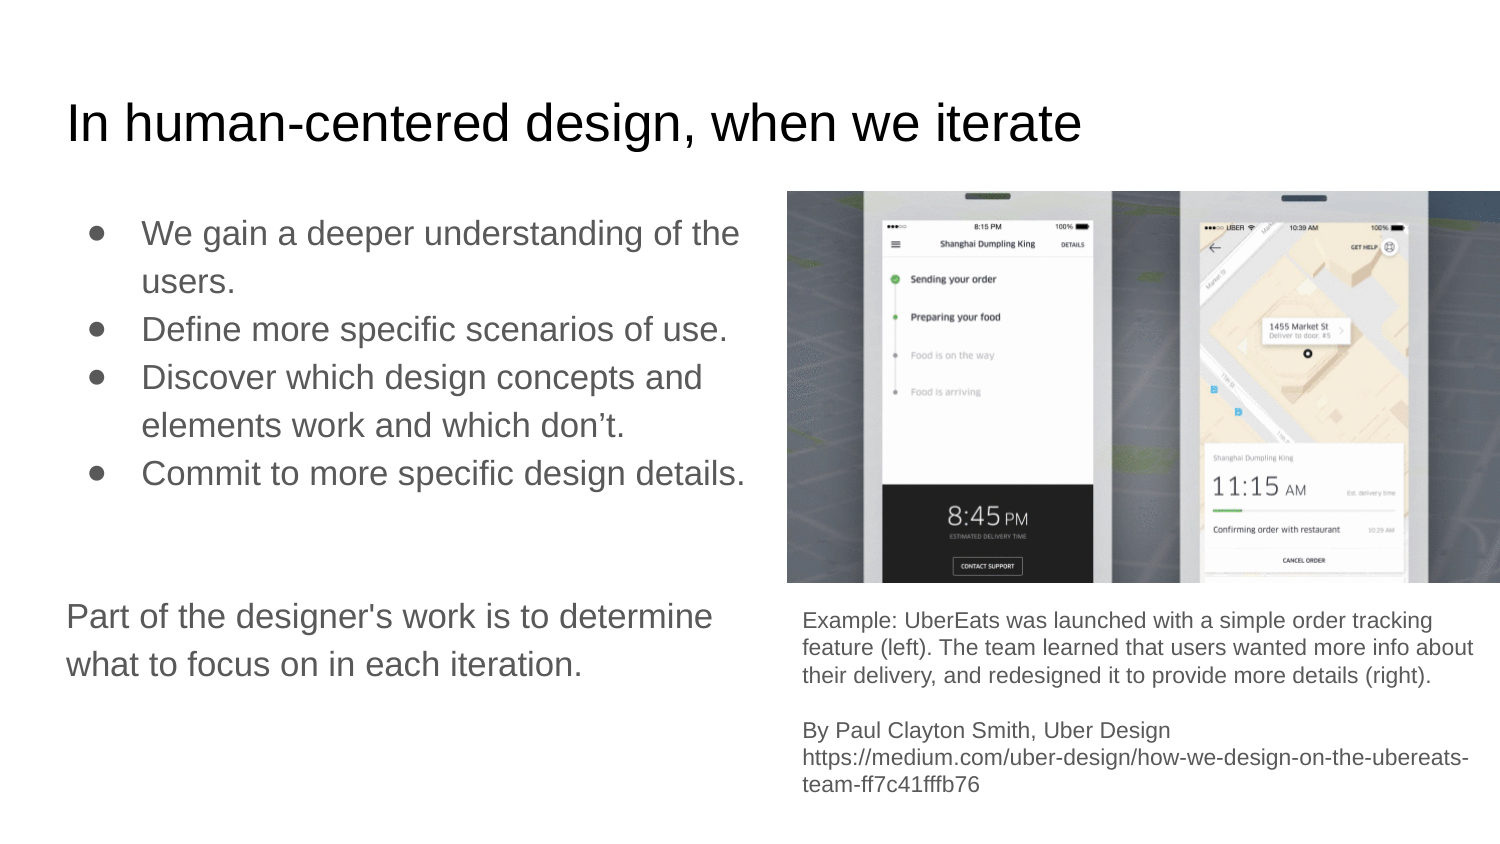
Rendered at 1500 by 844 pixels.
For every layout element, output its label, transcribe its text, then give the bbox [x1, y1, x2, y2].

list We gain a deeper understanding of the users. Define more specific scenarios of use. Discover which design concepts and elements work and which don’t. Commit to more specific design details. Part of the designer's work is to determine what to focus on in each iteration. [51, 189, 764, 750]
text_box Example: UberEats was launched with a simple order tracking feature (left). The team learned that users wanted more info about their delivery, and redesigned it to provide more details (right). By Paul Clayton Smith, Uber Design https://medium.com/uber-design/how-we-design-on-the-ubereats-team-ff7c41fffb76 [787, 591, 1500, 827]
picture [786, 191, 1500, 584]
title In human-centered design, when we iterate [51, 72, 1449, 167]
